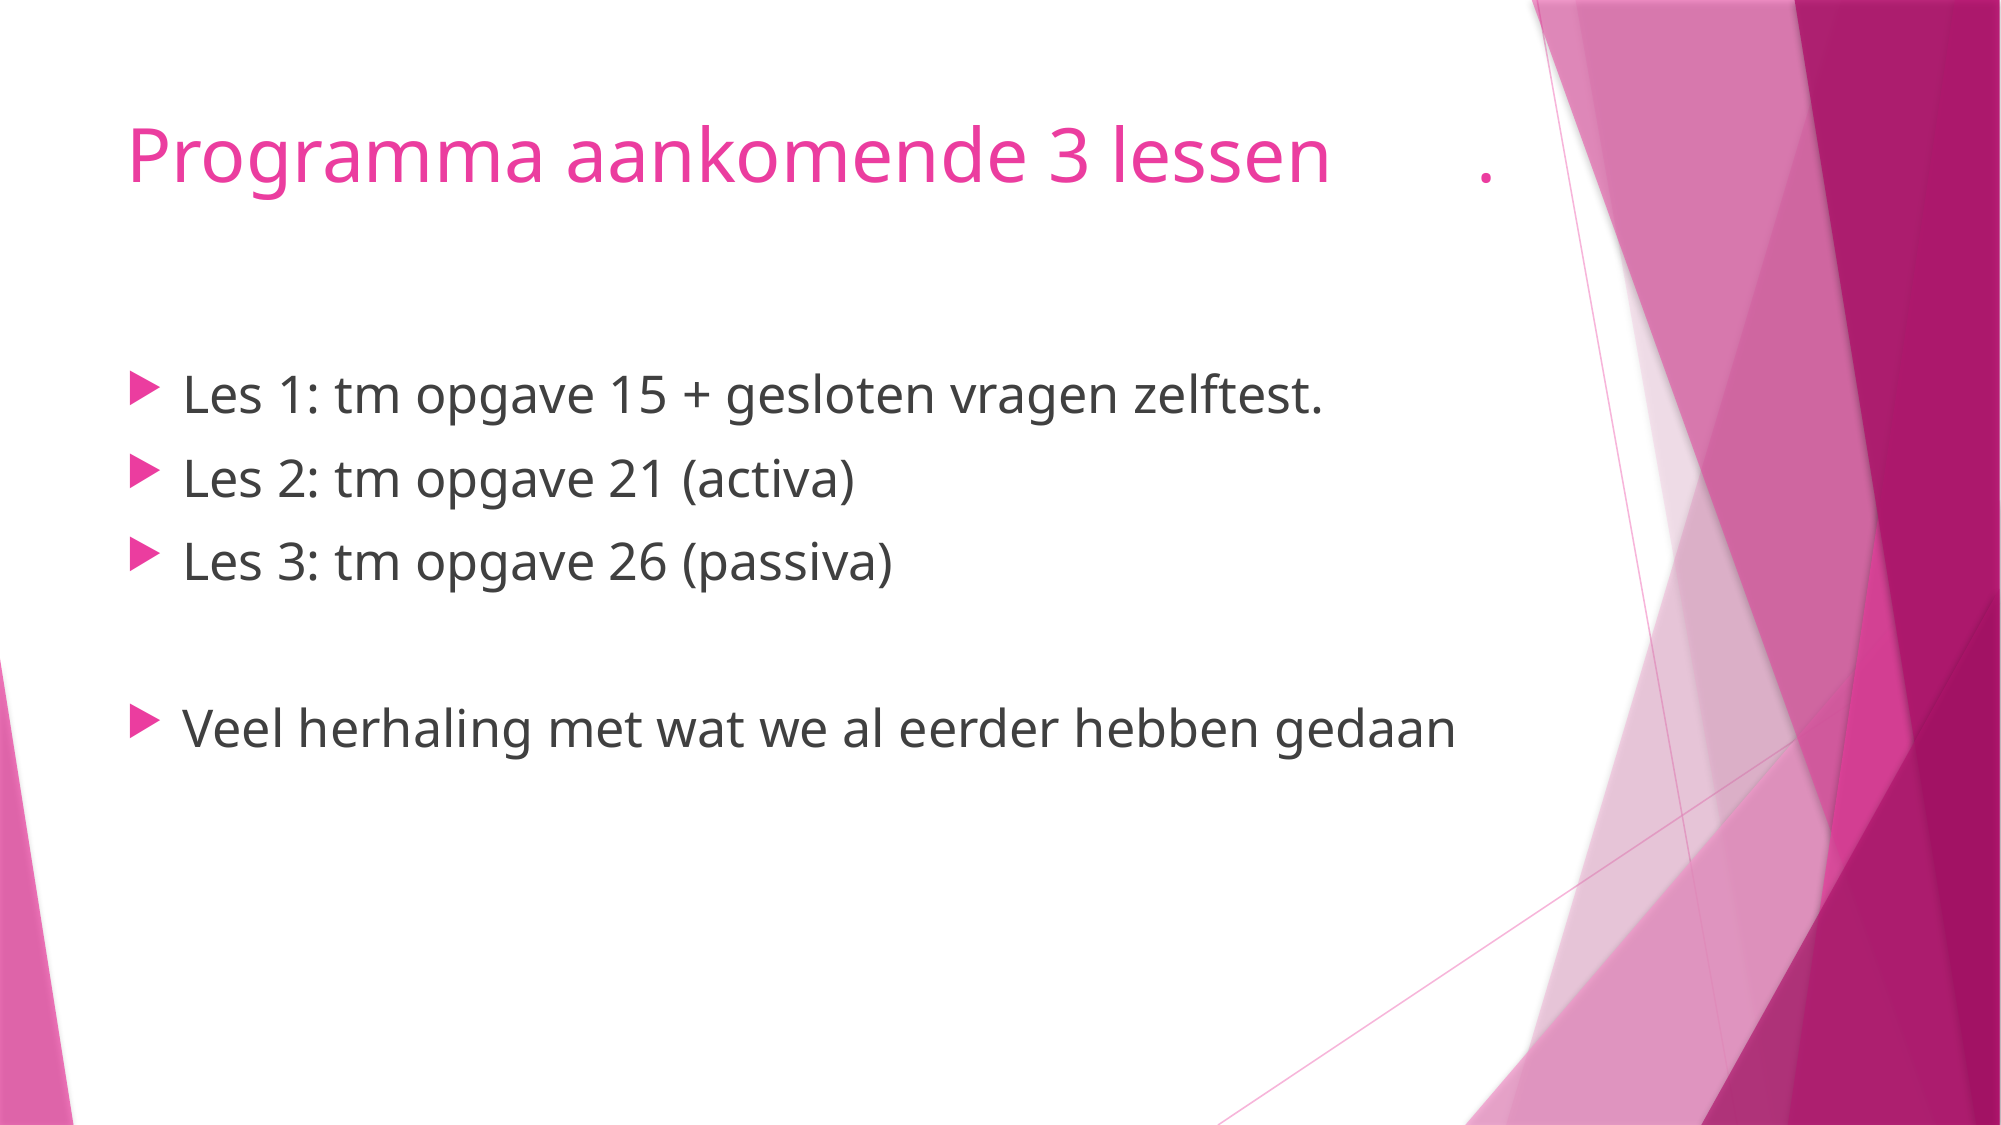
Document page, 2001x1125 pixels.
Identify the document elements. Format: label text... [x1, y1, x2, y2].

title Programma aankomende 3 lessen . [111, 99, 1522, 317]
list Les 1: tm opgave 15 + gesloten vragen zelftest. Les 2: tm opgave 21 (activa) Les 3: tm opgave 26 (passiva) Veel herhaling met wat we al eerder hebben gedaan [111, 354, 1522, 992]
